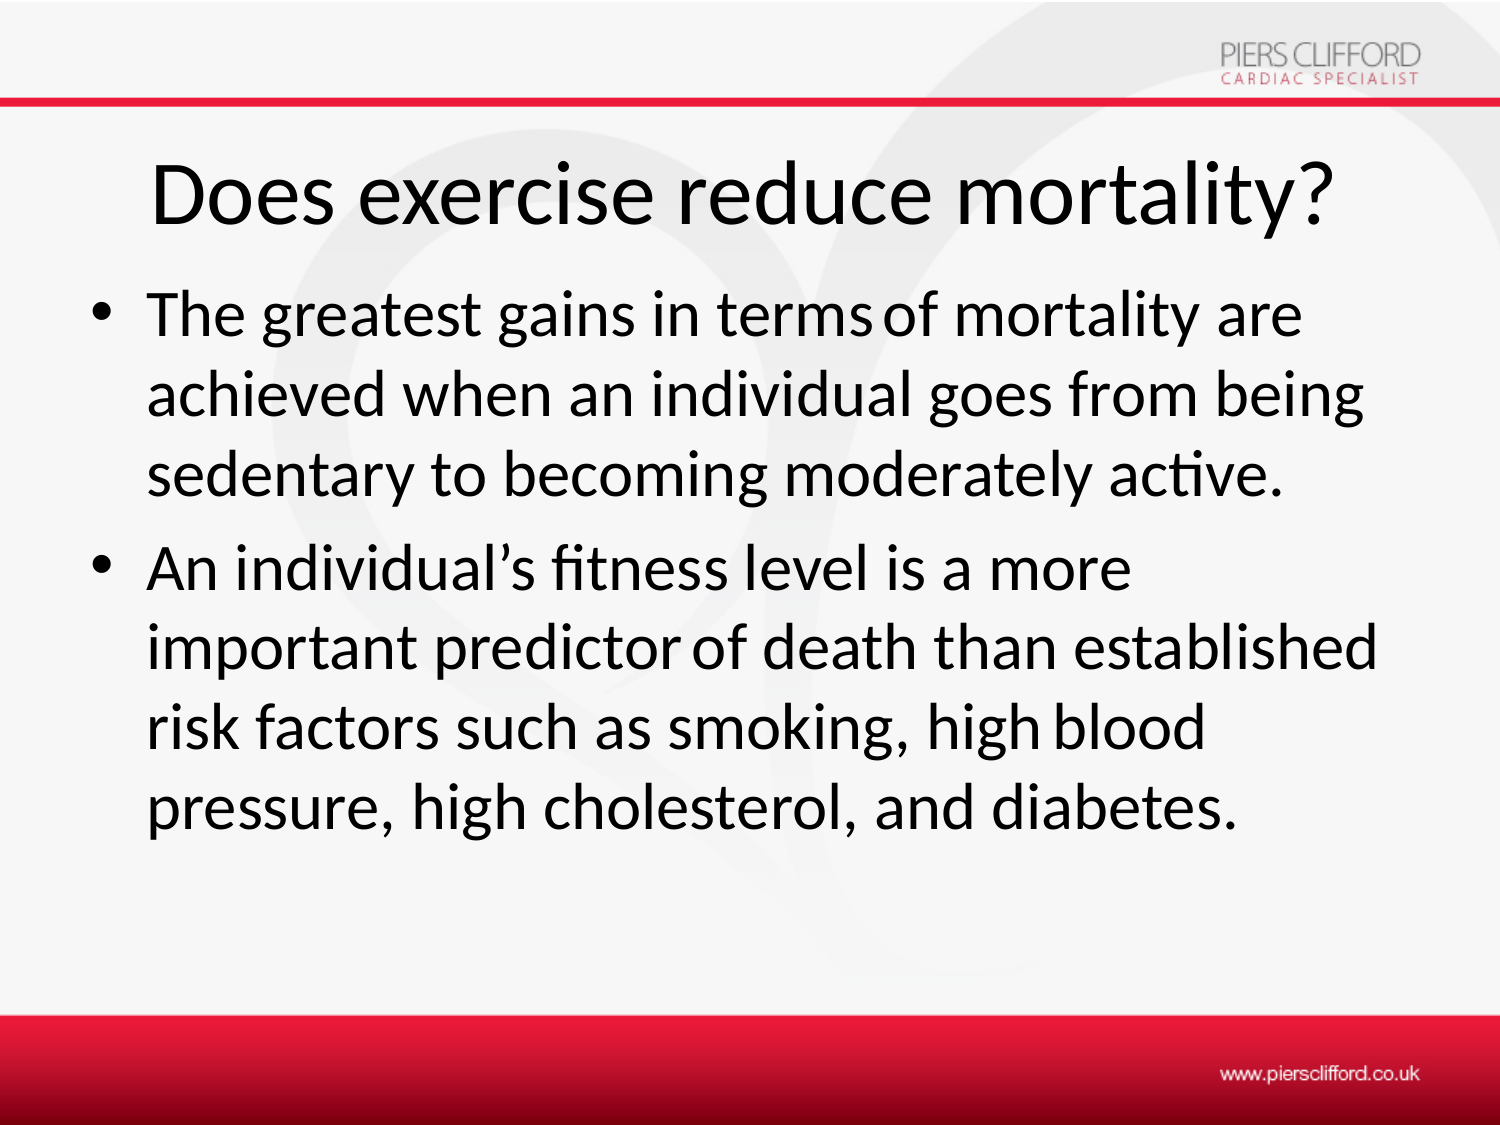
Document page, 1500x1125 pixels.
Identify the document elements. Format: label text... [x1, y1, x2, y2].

title Does exercise reduce mortality? [70, 93, 1421, 282]
list The greatest gains in terms of mortality are achieved when an individual goes from being sedentary to becoming moderately active. An individual’s fitness level is a more important predictor of death than established risk factors such as smoking, high blood pressure, high cholesterol, and diabetes. [74, 262, 1426, 1006]
picture [0, 2, 1500, 1125]
